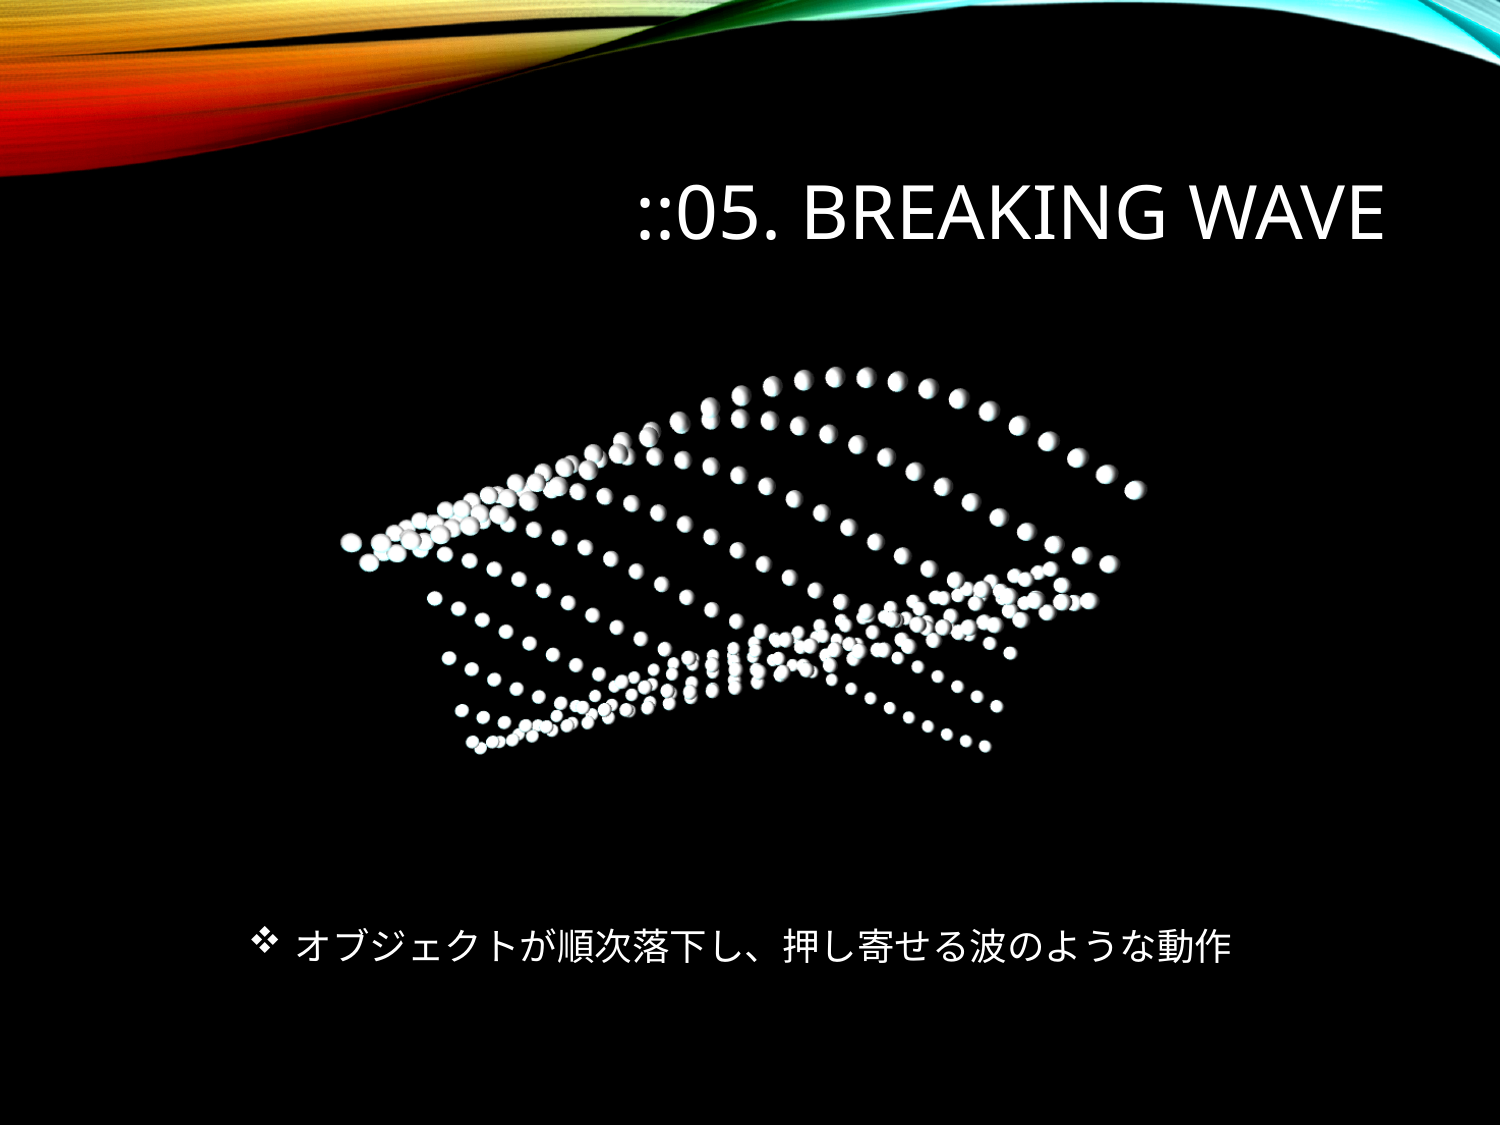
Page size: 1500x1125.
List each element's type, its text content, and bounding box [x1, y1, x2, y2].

text_box オブジェクトが順次落下し、押し寄せる波のような動作 [78, 915, 1403, 975]
title ::05. breaking Wave [356, 125, 1403, 307]
picture [268, 286, 1212, 916]
picture [0, 0, 1500, 178]
